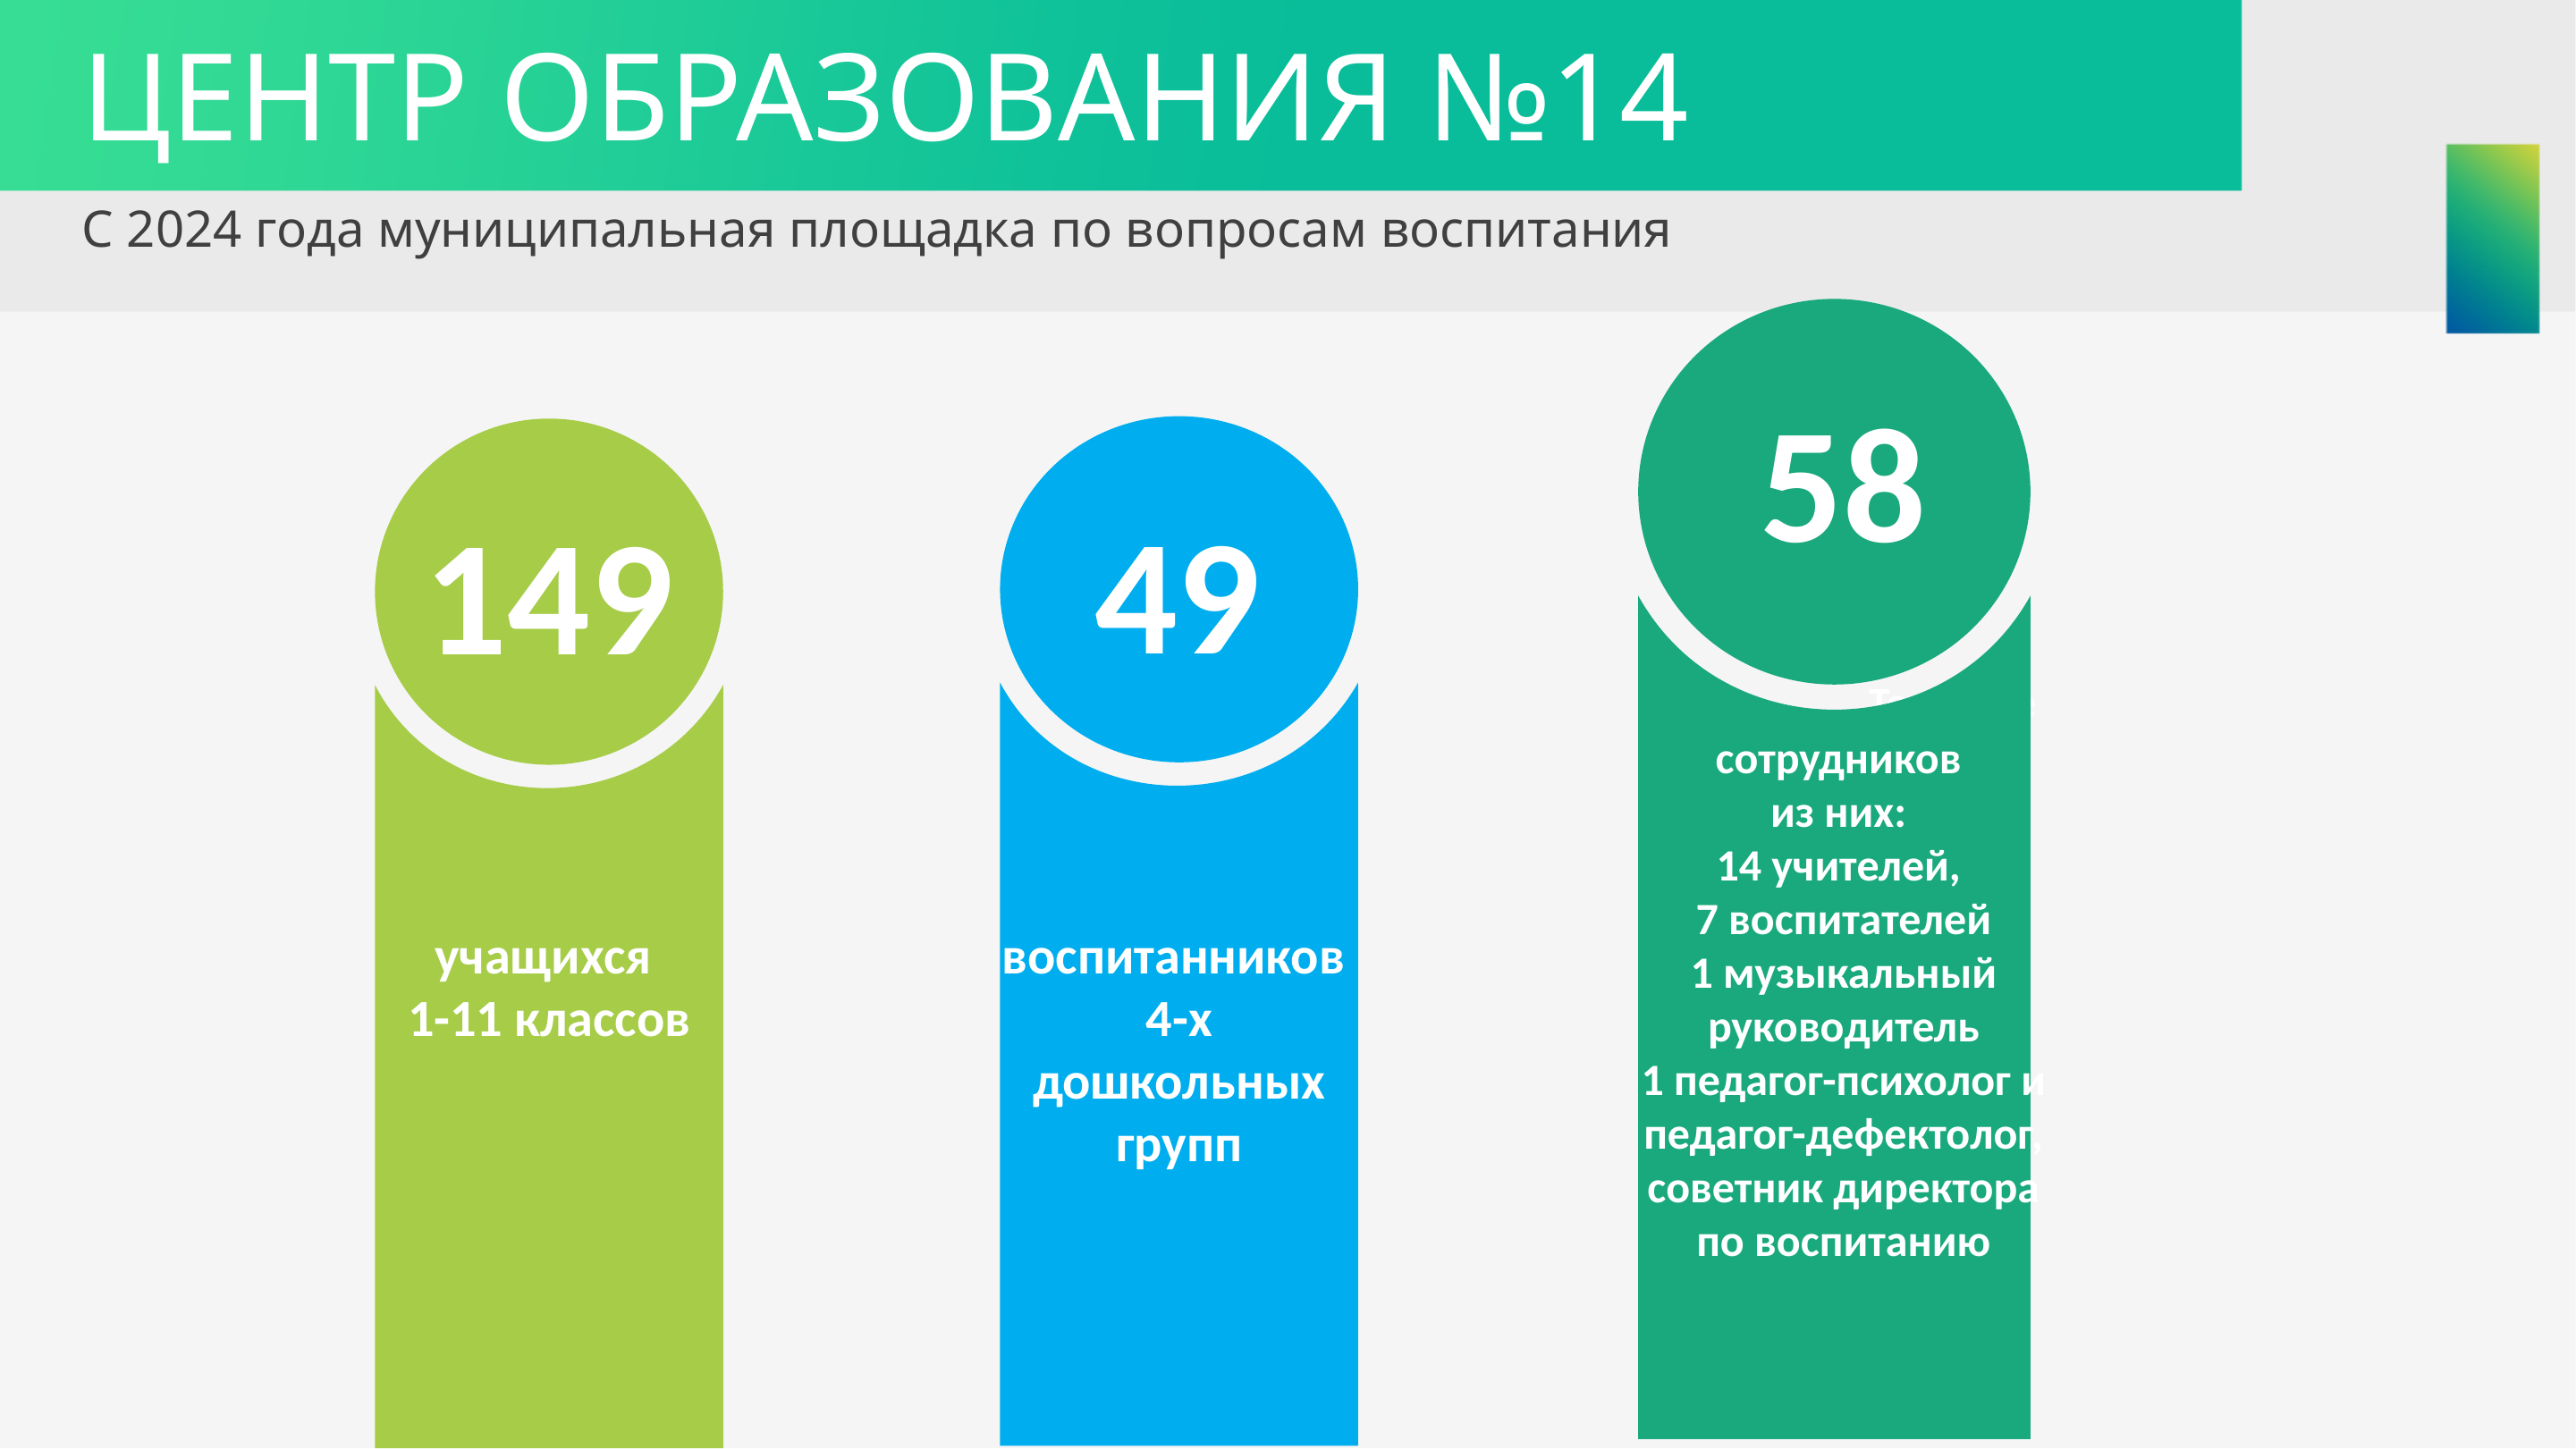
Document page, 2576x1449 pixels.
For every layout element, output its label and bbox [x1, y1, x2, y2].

text_box [1608, 299, 2080, 1440]
picture [0, 0, 2576, 1449]
text_box [981, 416, 1377, 1446]
text_box [334, 418, 764, 1449]
